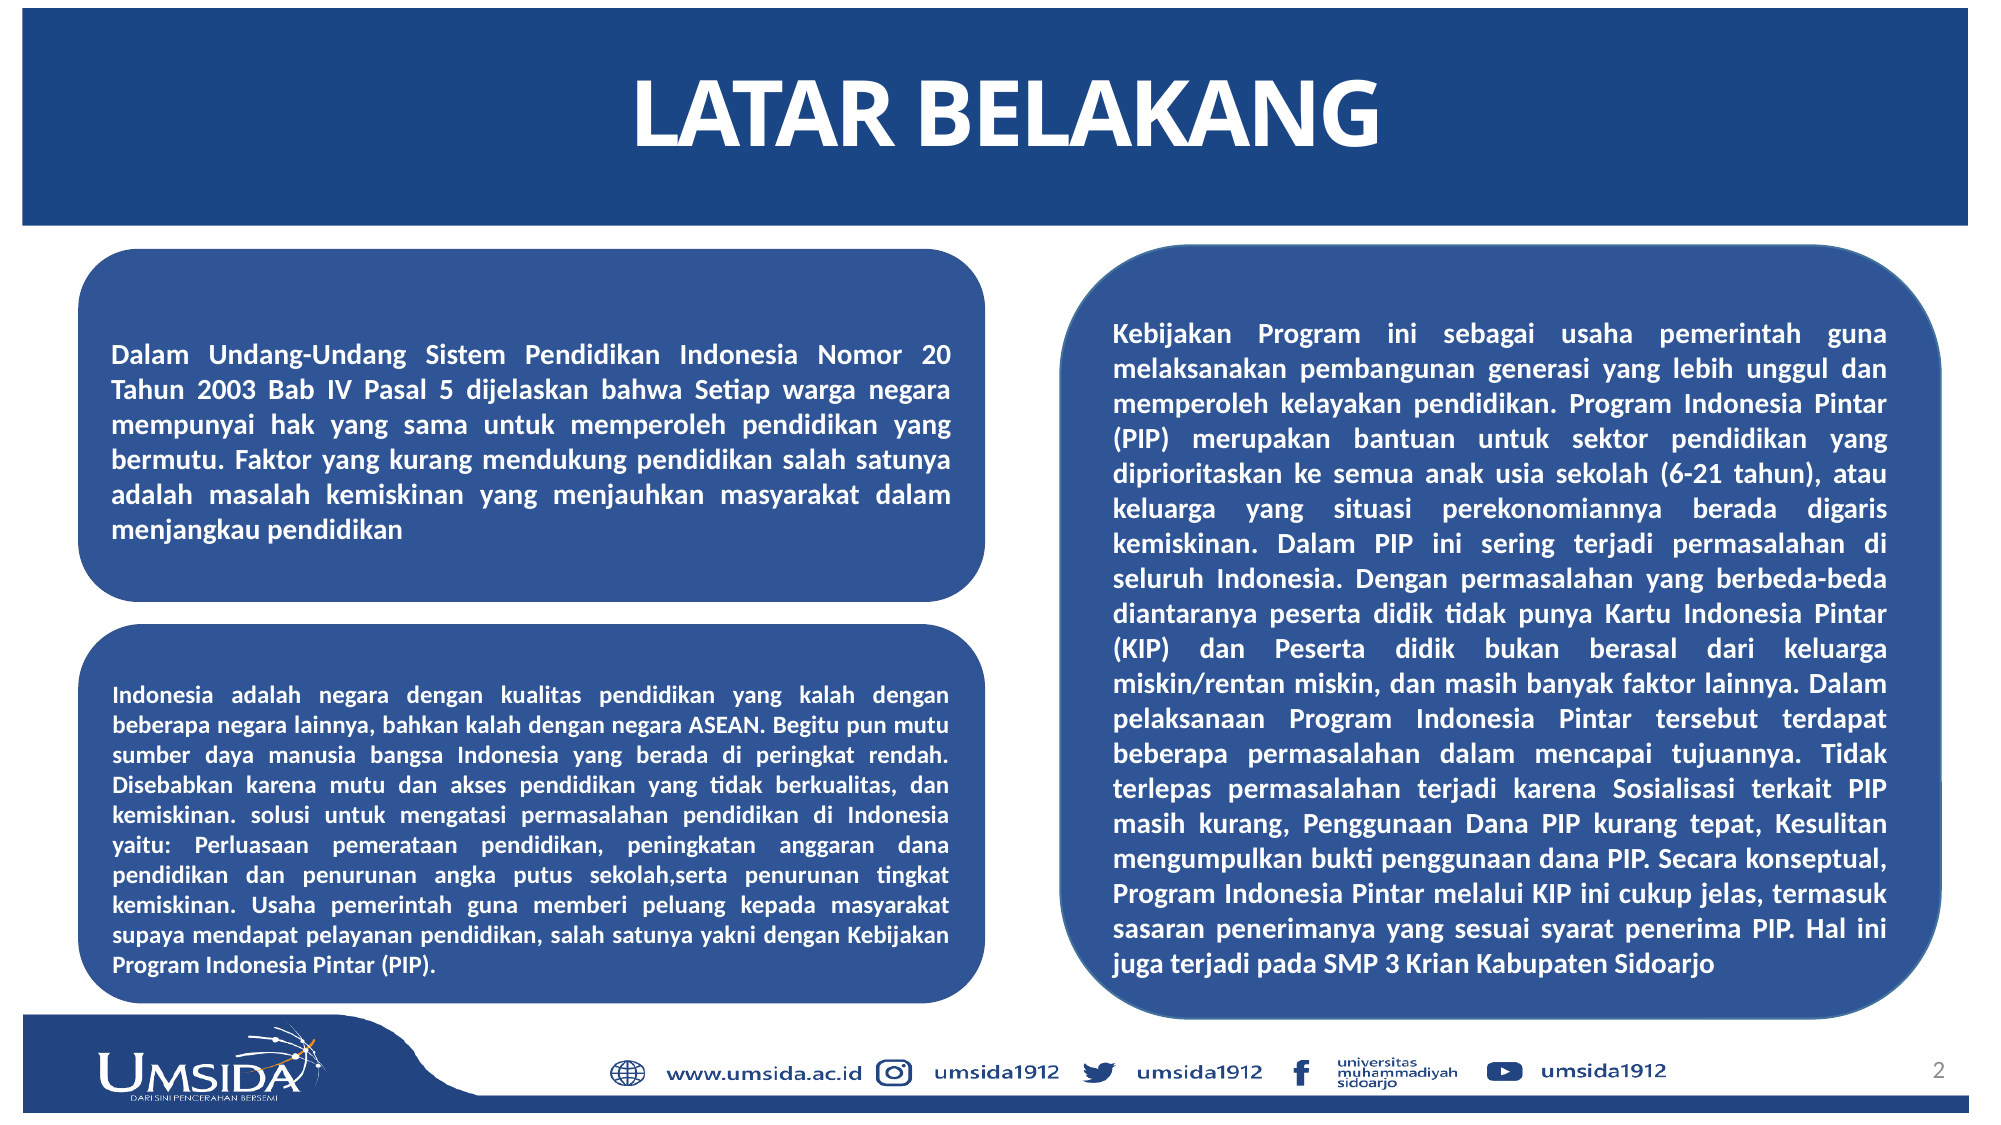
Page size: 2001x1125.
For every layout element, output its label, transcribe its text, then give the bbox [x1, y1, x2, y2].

picture [23, 18, 1969, 1113]
text_box [1098, 655, 1150, 716]
text_box Dalam Undang-Undang Sistem Pendidikan Indonesia Nomor 20 Tahun 2003 Bab IV Pasal 5 dijelaskan bahwa Setiap warga negara mempunyai hak yang sama untuk memperoleh pendidikan yang bermutu. Faktor yang kurang mendukung pendidikan salah satunya adalah masalah kemiskinan yang menjauhkan masyarakat dalam menjangkau pendidikan [78, 248, 986, 602]
text_box Indonesia adalah negara dengan kualitas pendidikan yang kalah dengan beberapa negara lainnya, bahkan kalah dengan negara ASEAN. Begitu pun mutu sumber daya manusia bangsa Indonesia yang berada di peringkat rendah. Disebabkan karena mutu dan akses pendidikan yang tidak berkualitas, dan kemiskinan. solusi untuk mengatasi permasalahan pendidikan di Indonesia yaitu: Perluasaan pemerataan pendidikan, peningkatan anggaran dana pendidikan dan penurunan angka putus sekolah,serta penurunan tingkat kemiskinan. Usaha pemerintah guna memberi peluang kepada masyarakat supaya mendapat pelayanan pendidikan, salah satunya yakni dengan Kebijakan Program Indonesia Pintar (PIP). [78, 624, 986, 1004]
text_box Kebijakan Program ini sebagai usaha pemerintah guna melaksanakan pembangunan generasi yang lebih unggul dan memperoleh kelayakan pendidikan. Program Indonesia Pintar (PIP) merupakan bantuan untuk sektor pendidikan yang diprioritaskan ke semua anak usia sekolah (6-21 tahun), atau keluarga yang situasi perekonomiannya berada digaris kemiskinan. Dalam PIP ini sering terjadi permasalahan di seluruh Indonesia. Dengan permasalahan yang berbeda-beda diantaranya peserta didik tidak punya Kartu Indonesia Pintar (KIP) dan Peserta didik bukan berasal dari keluarga miskin/rentan miskin, dan masih banyak faktor lainnya. Dalam pelaksanaan Program Indonesia Pintar tersebut terdapat beberapa permasalahan dalam mencapai tujuannya. Tidak terlepas permasalahan terjadi karena Sosialisasi terkait PIP masih kurang, Penggunaan Dana PIP kurang tepat, Kesulitan mengumpulkan bukti penggunaan dana PIP. Secara konseptual, Program Indonesia Pintar melalui KIP ini cukup jelas, termasuk sasaran penerimanya yang sesuai syarat penerima PIP. Hal ini juga terjadi pada SMP 3 Krian Kabupaten Sidoarjo [1059, 244, 1942, 1020]
title LATAR BELAKANG [22, 8, 1968, 226]
